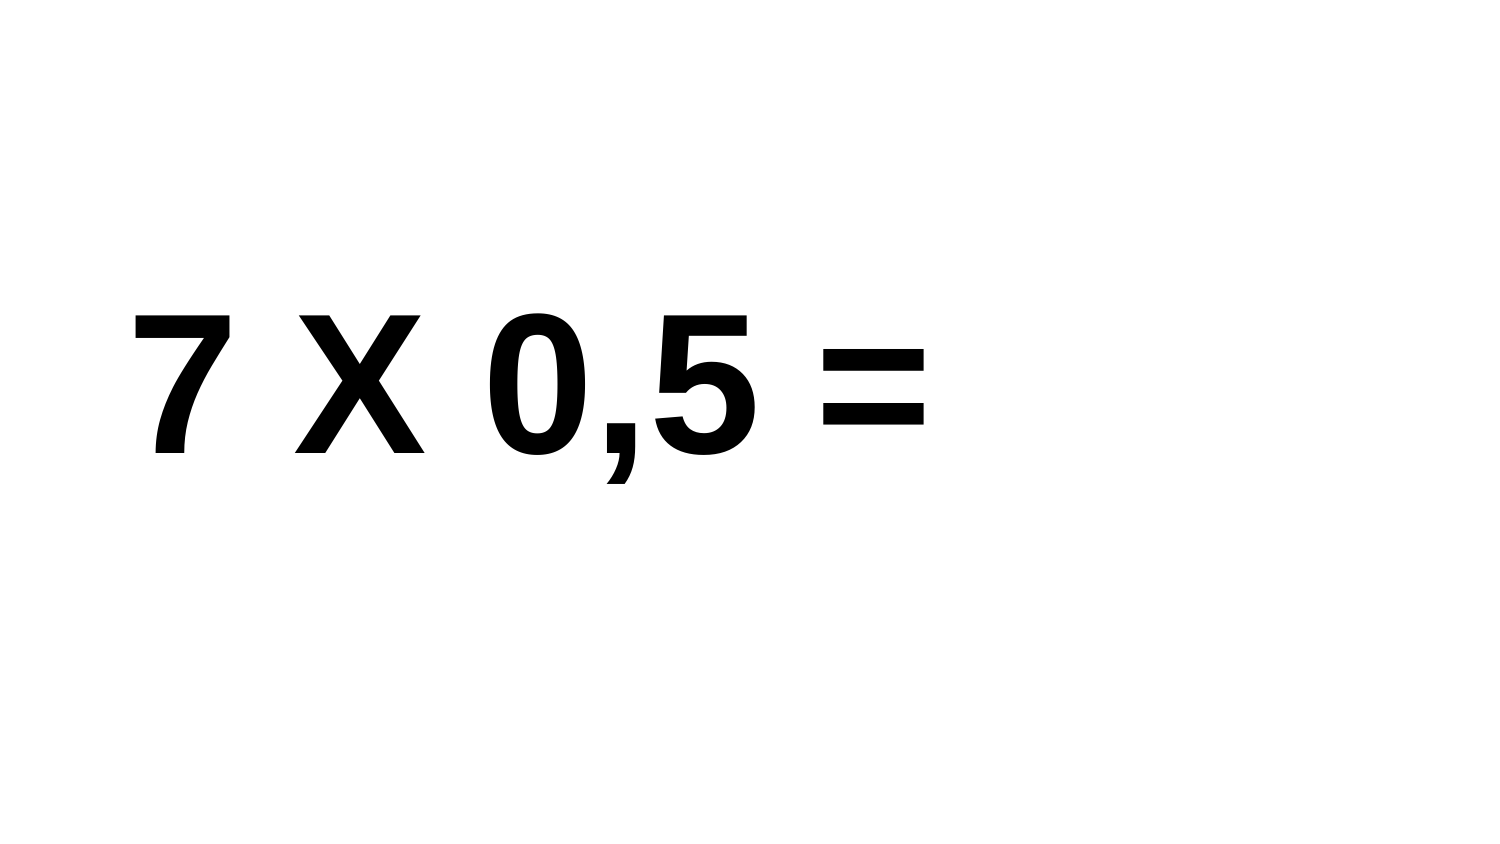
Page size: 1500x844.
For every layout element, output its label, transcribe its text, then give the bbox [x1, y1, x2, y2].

text_box 7 X 0,5 = [112, 318, 1388, 509]
